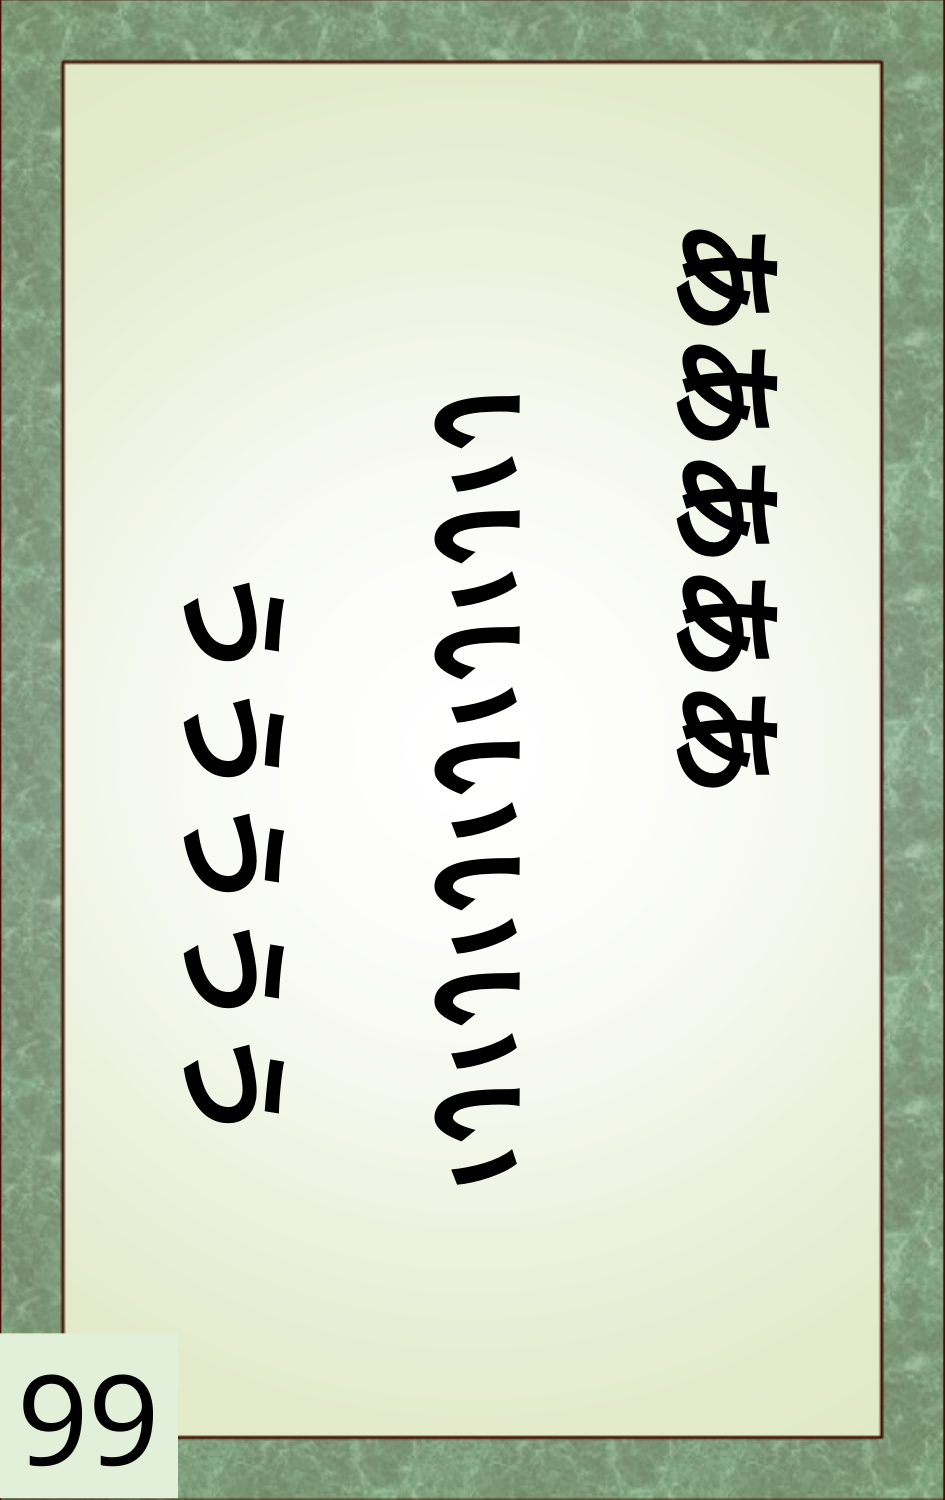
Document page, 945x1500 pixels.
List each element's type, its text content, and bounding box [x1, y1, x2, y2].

picture [0, 0, 945, 1500]
text_box 99 [0, 1333, 178, 1499]
text_box いいいいいいい [390, 368, 561, 1262]
text_box あああああ [637, 204, 808, 863]
text_box ううううう [144, 551, 315, 1198]
